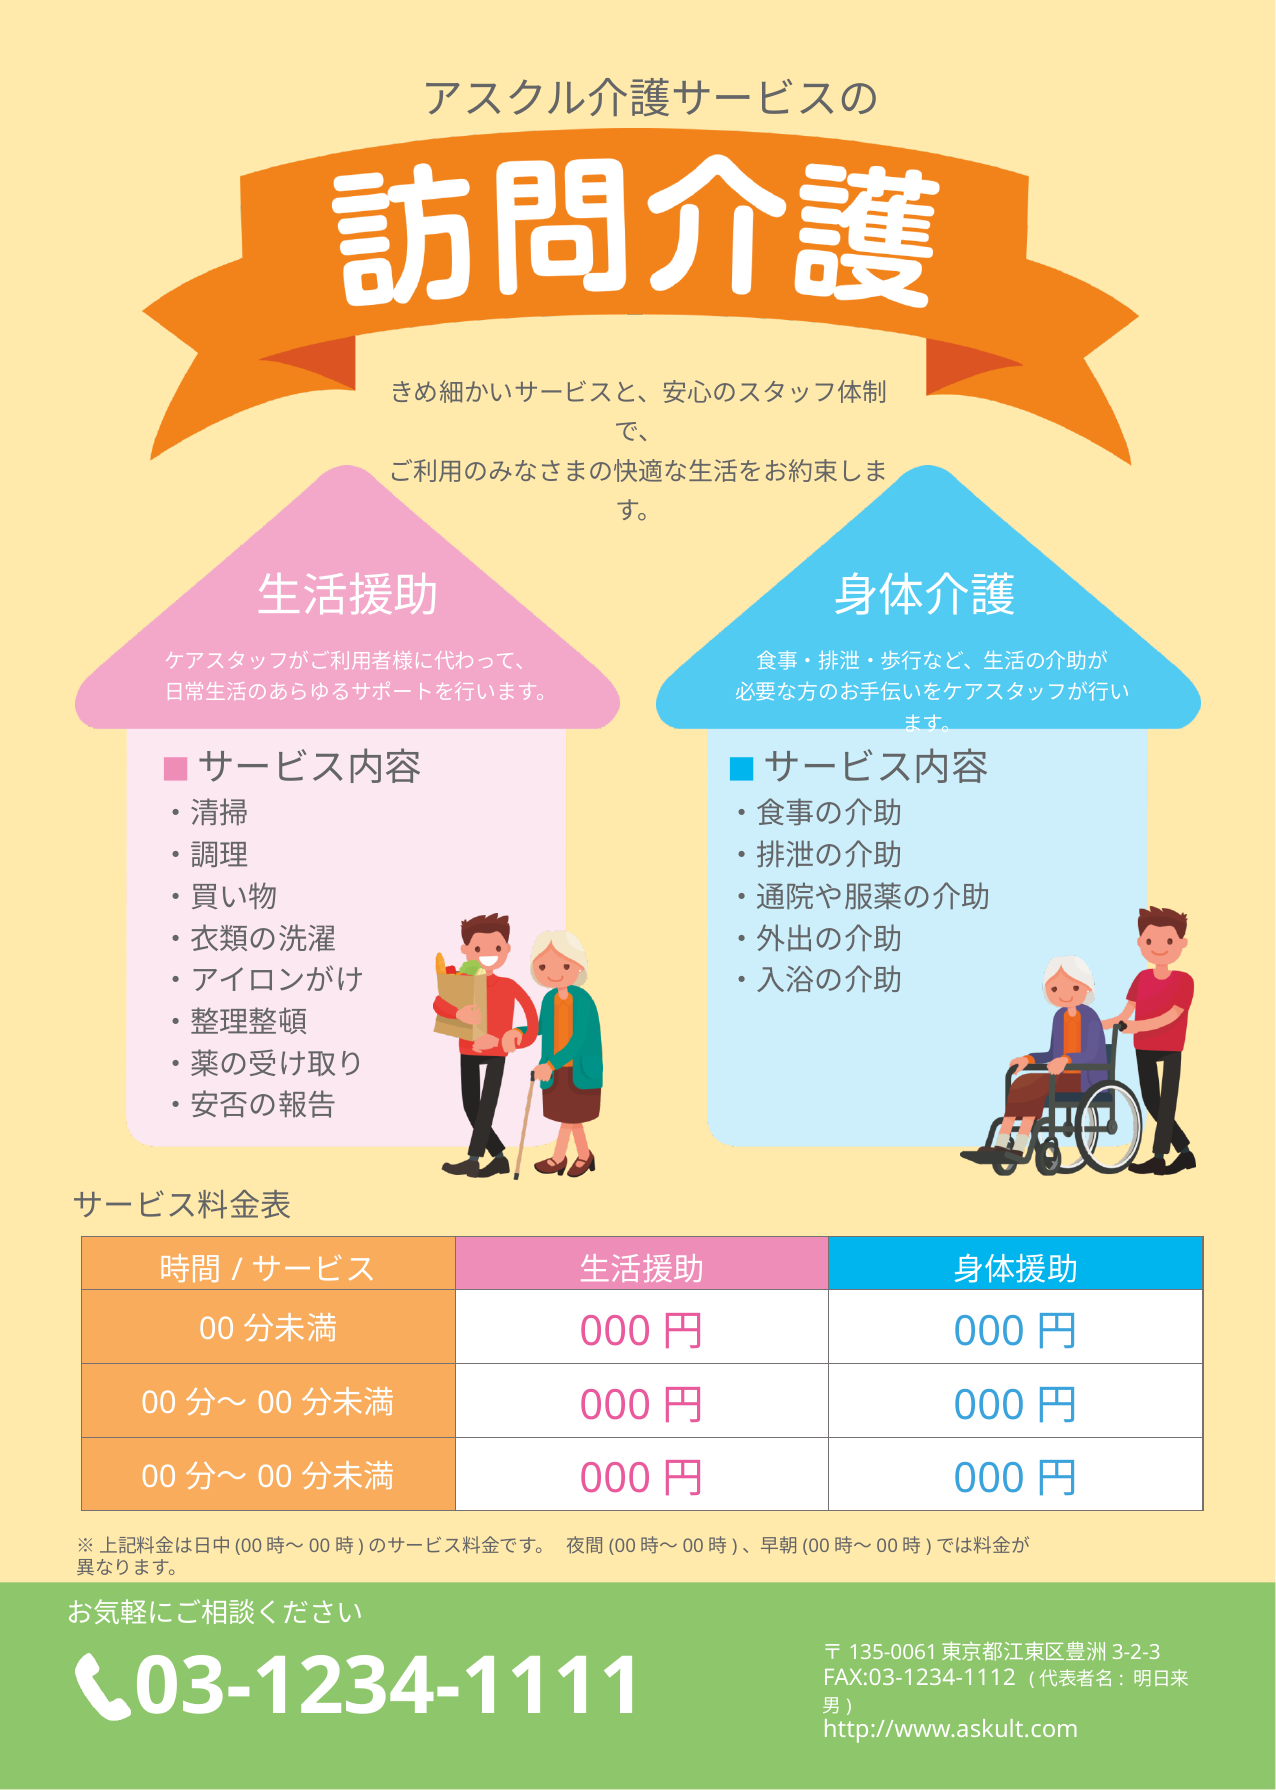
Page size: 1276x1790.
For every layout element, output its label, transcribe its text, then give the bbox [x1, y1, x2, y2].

picture [75, 128, 1201, 1181]
text_box ※上記料金は日中(00時～00時)のサービス料金です。 夜間(00時～00時)、早朝(00時～00時)では料金が異なります。 [76, 1533, 1033, 1579]
table_header 生活援助 [456, 1237, 828, 1289]
text_box アスクル介護サービスの [421, 72, 880, 123]
text_box [0, 1581, 1276, 1790]
picture [75, 1653, 131, 1721]
table_cell 00分～00分未満 [82, 1438, 455, 1510]
text_box [0, 0, 1276, 1581]
text_box 〒135-0061 東京都江東区豊洲3-2-3 FAX:03-1234-1112 (代表者名: 明日来男) http://www.askult.com [822, 1638, 1212, 1743]
table_cell 000円 [456, 1290, 828, 1363]
text_box きめ細かいサービスと、安心のスタッフ体制で、 ご利用のみなさまの快適な生活をお約束します。 [620, 466, 656, 525]
table_cell 00分～00分未満 [82, 1364, 455, 1437]
table_cell 000円 [829, 1290, 1202, 1363]
table_header 身体援助 [829, 1237, 1202, 1289]
table_cell 000円 [829, 1438, 1202, 1510]
table_cell 000円 [456, 1438, 828, 1510]
table_cell 00分未満 [82, 1290, 455, 1363]
table_cell 000円 [829, 1364, 1202, 1437]
text_box 03-1234-1111 [134, 1633, 646, 1730]
text_box お気軽にご相談ください [66, 1594, 364, 1628]
table_header 時間/サービス [82, 1237, 455, 1289]
text_box サービス料金表 [72, 1184, 292, 1223]
table_cell 000円 [456, 1364, 828, 1437]
